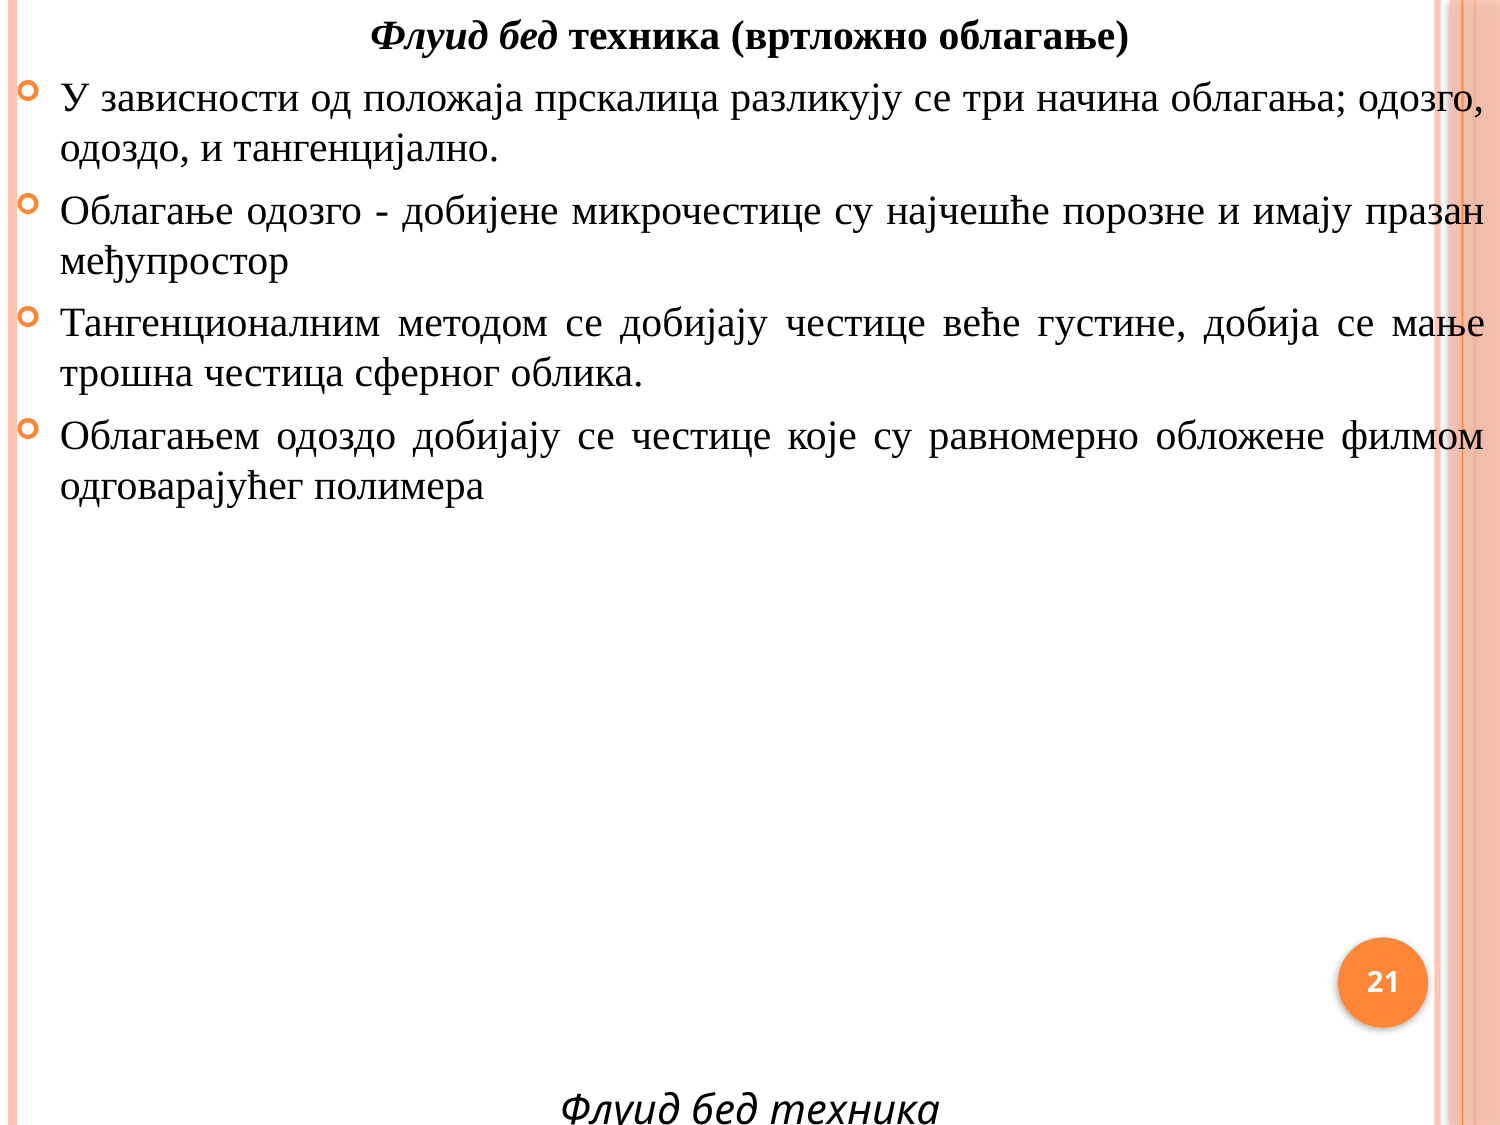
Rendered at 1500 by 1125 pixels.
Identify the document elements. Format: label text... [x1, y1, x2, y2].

list Флуид бед техника (вртложно облагање) У зависности од положаја прскалица разликују се три начина облагања; одозго, одоздо, и тангенцијално. Облагање одозго - добијене микрочестице су најчешће порозне и имају празан међупростор Тангенционалним методом се добијају честице веће густине, добија се мање трошна честица сферног облика. Облагањем одоздо добијају се честице које су равномерно обложене филмом одговарајућег полимера Флуид бед техника [0, 0, 1500, 1125]
